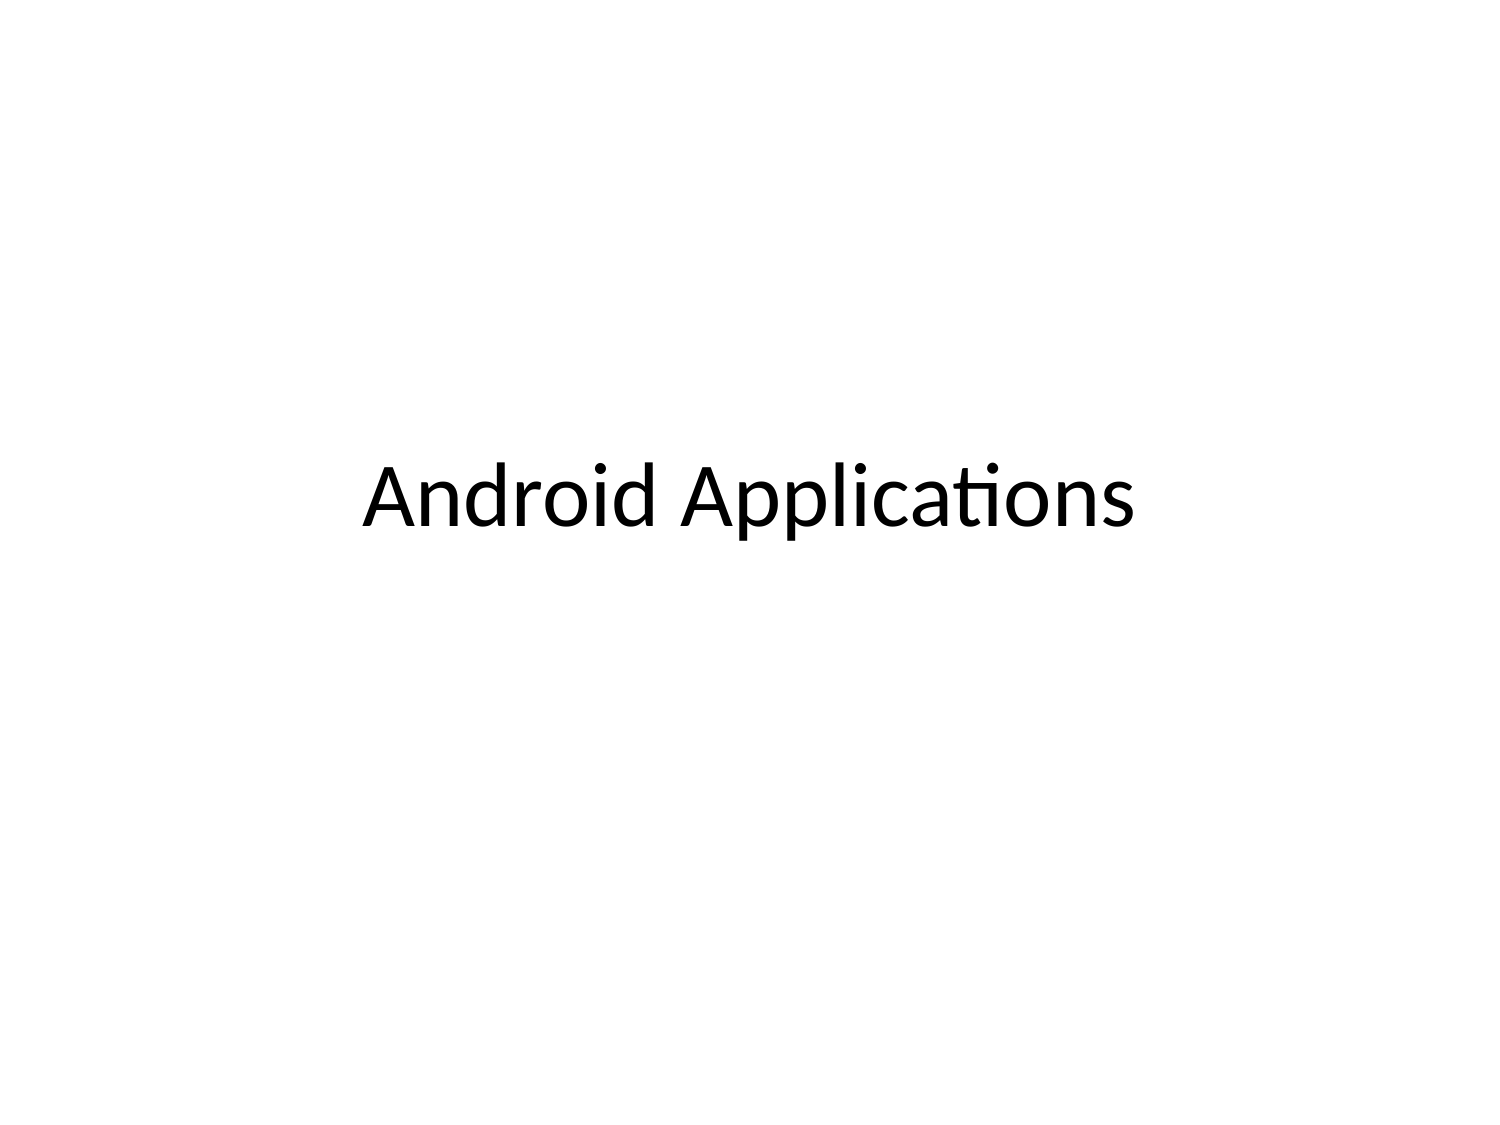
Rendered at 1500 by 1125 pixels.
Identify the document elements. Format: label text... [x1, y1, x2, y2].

title Android Applications [75, 37, 1425, 943]
